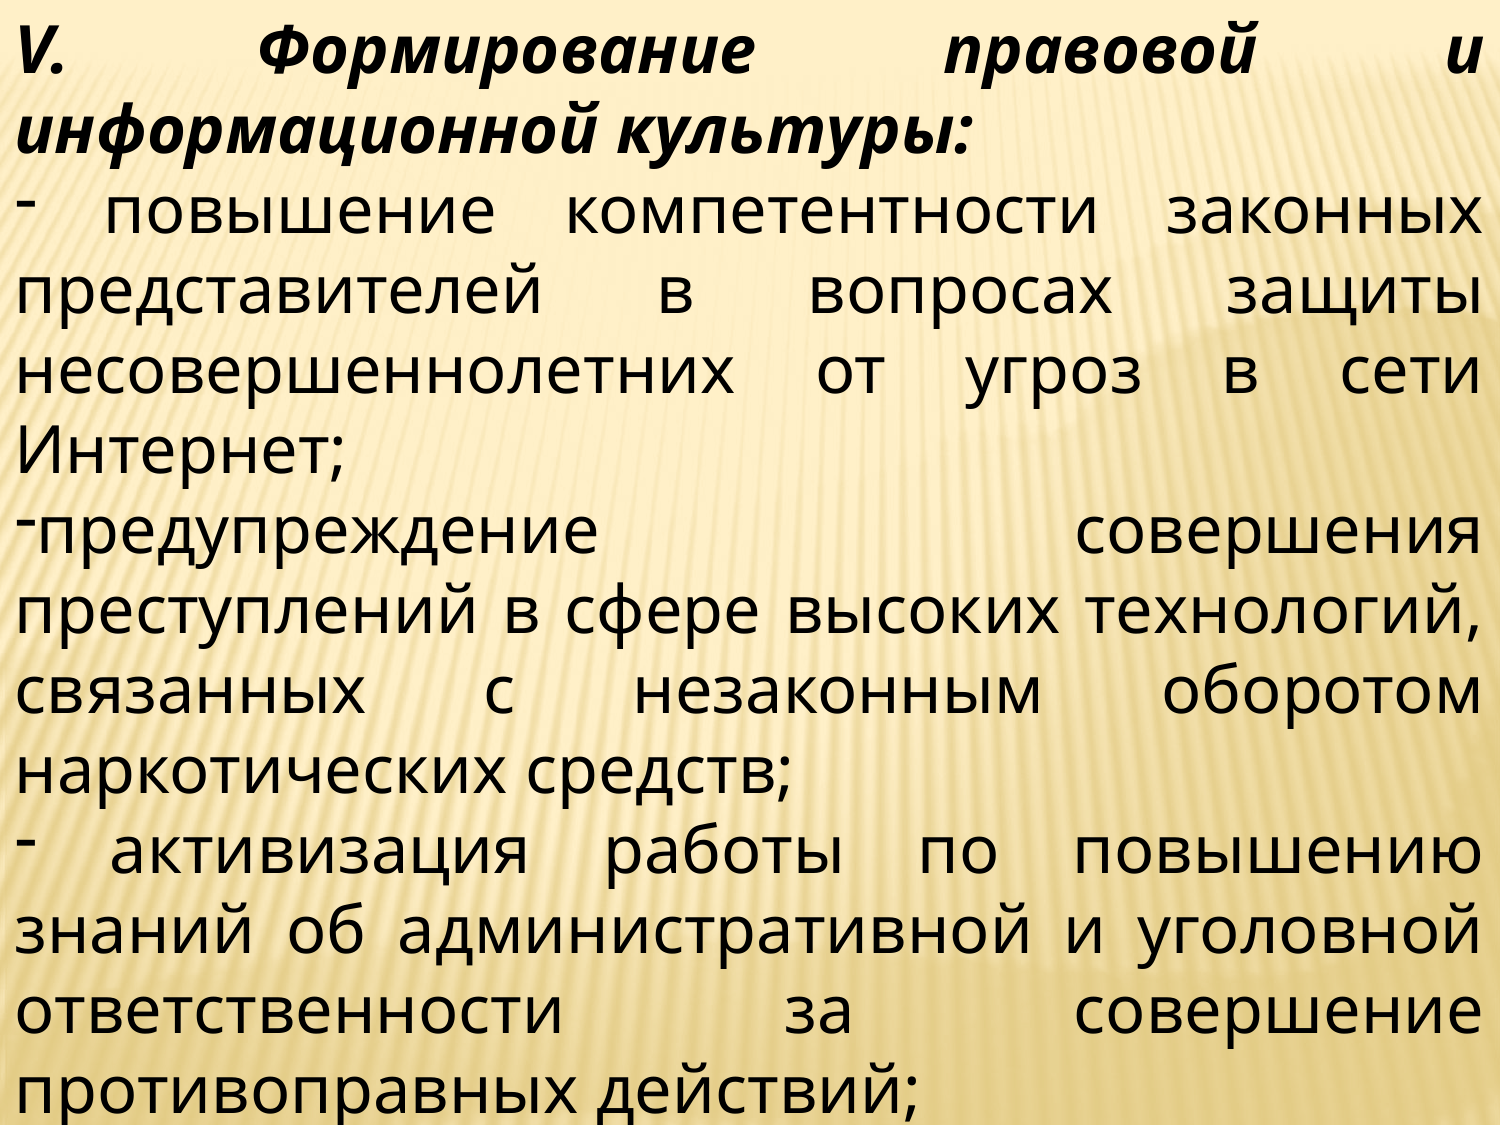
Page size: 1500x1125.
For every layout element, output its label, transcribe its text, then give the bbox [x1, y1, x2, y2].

text_box V. Формирование правовой и информационной культуры: повышение компетентности законных представителей в вопросах защиты несовершеннолетних от угроз в сети Интернет; предупреждение совершения преступлений в сфере высоких технологий, связанных с незаконным оборотом наркотических средств; активизация работы по повышению знаний об административной и уголовной ответственности за совершение противоправных действий; проведение встреч-интервью со специалистами банков и страховых компаний, представителями МВД. [0, 0, 1500, 1125]
